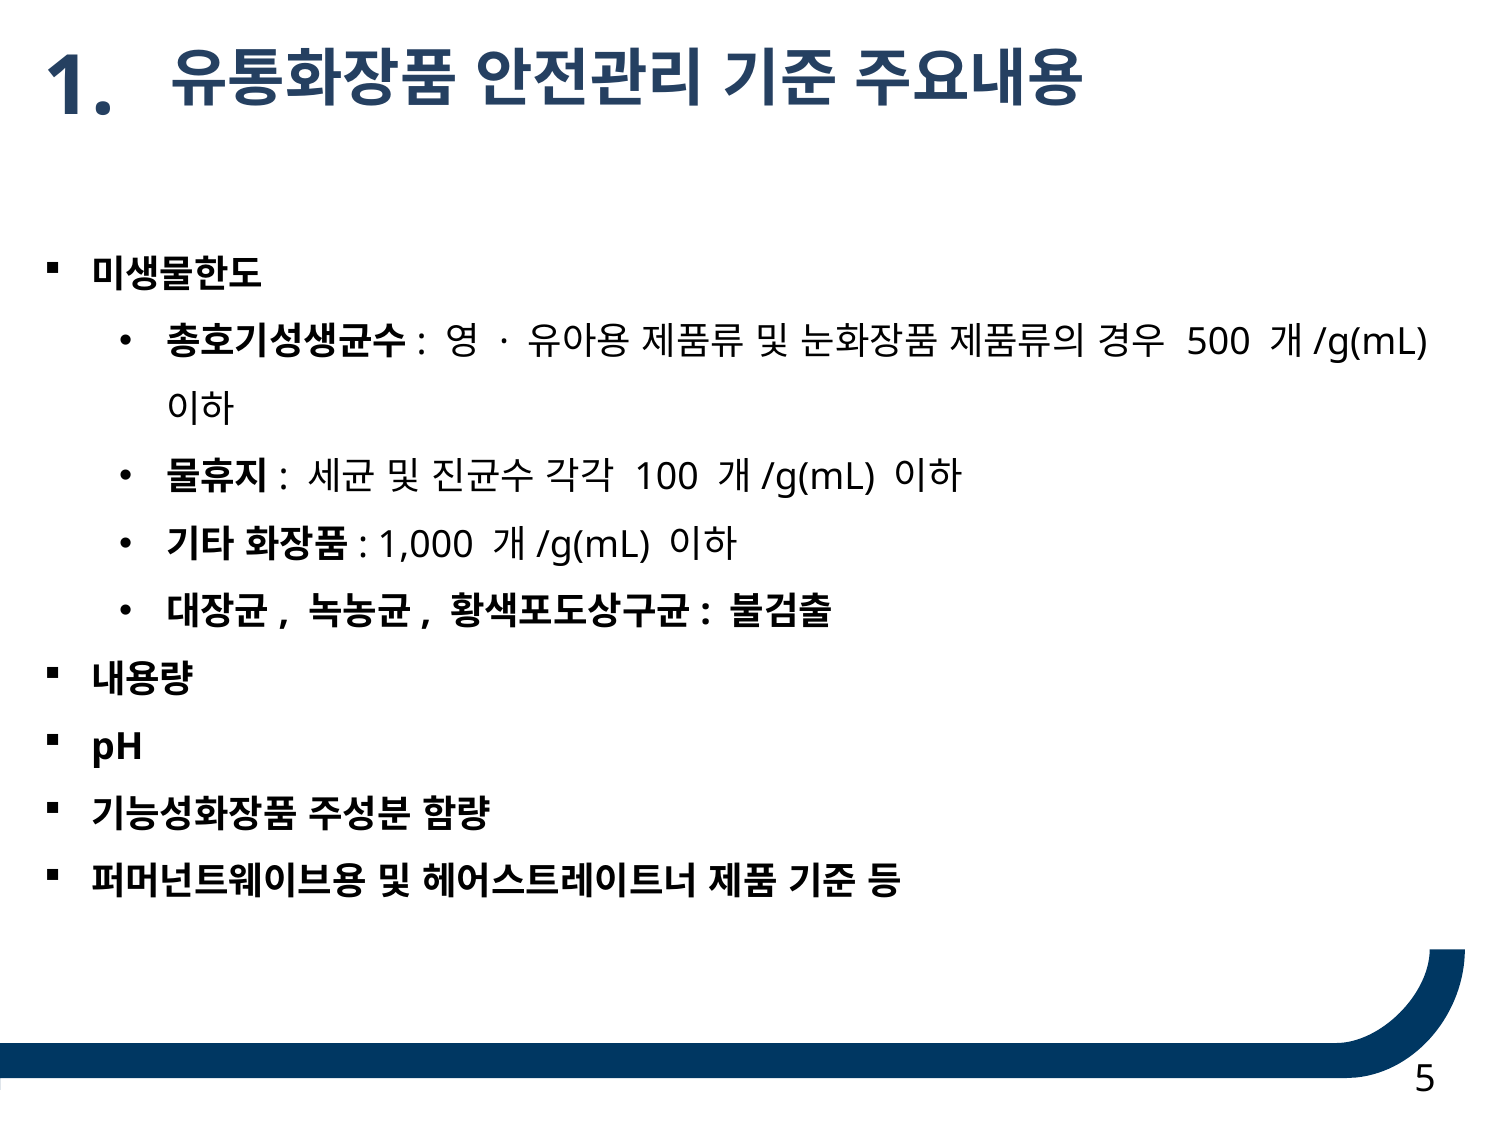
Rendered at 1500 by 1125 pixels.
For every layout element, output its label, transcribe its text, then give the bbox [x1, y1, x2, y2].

text_box 유통화장품 안전관리 기준 주요내용 [172, 30, 1294, 121]
text_box 5 [1399, 1046, 1477, 1107]
text_box 미생물한도 총호기성생균수: 영 · 유아용 제품류 및 눈화장품 제품류의 경우 500 개/g(mL) 이하 물휴지: 세균 및 진균수 각각 100 개/g(mL) 이하 기타 화장품: 1,000 개/g(mL) 이하 대장균, 녹농균, 황색포도상구균: 불검출 내용량 pH 기능성화장품 주성분 함량 퍼머넌트웨이브용 및 헤어스트레이트너 제품 기준 등 [29, 219, 1483, 910]
text_box 1. [7, 23, 172, 139]
